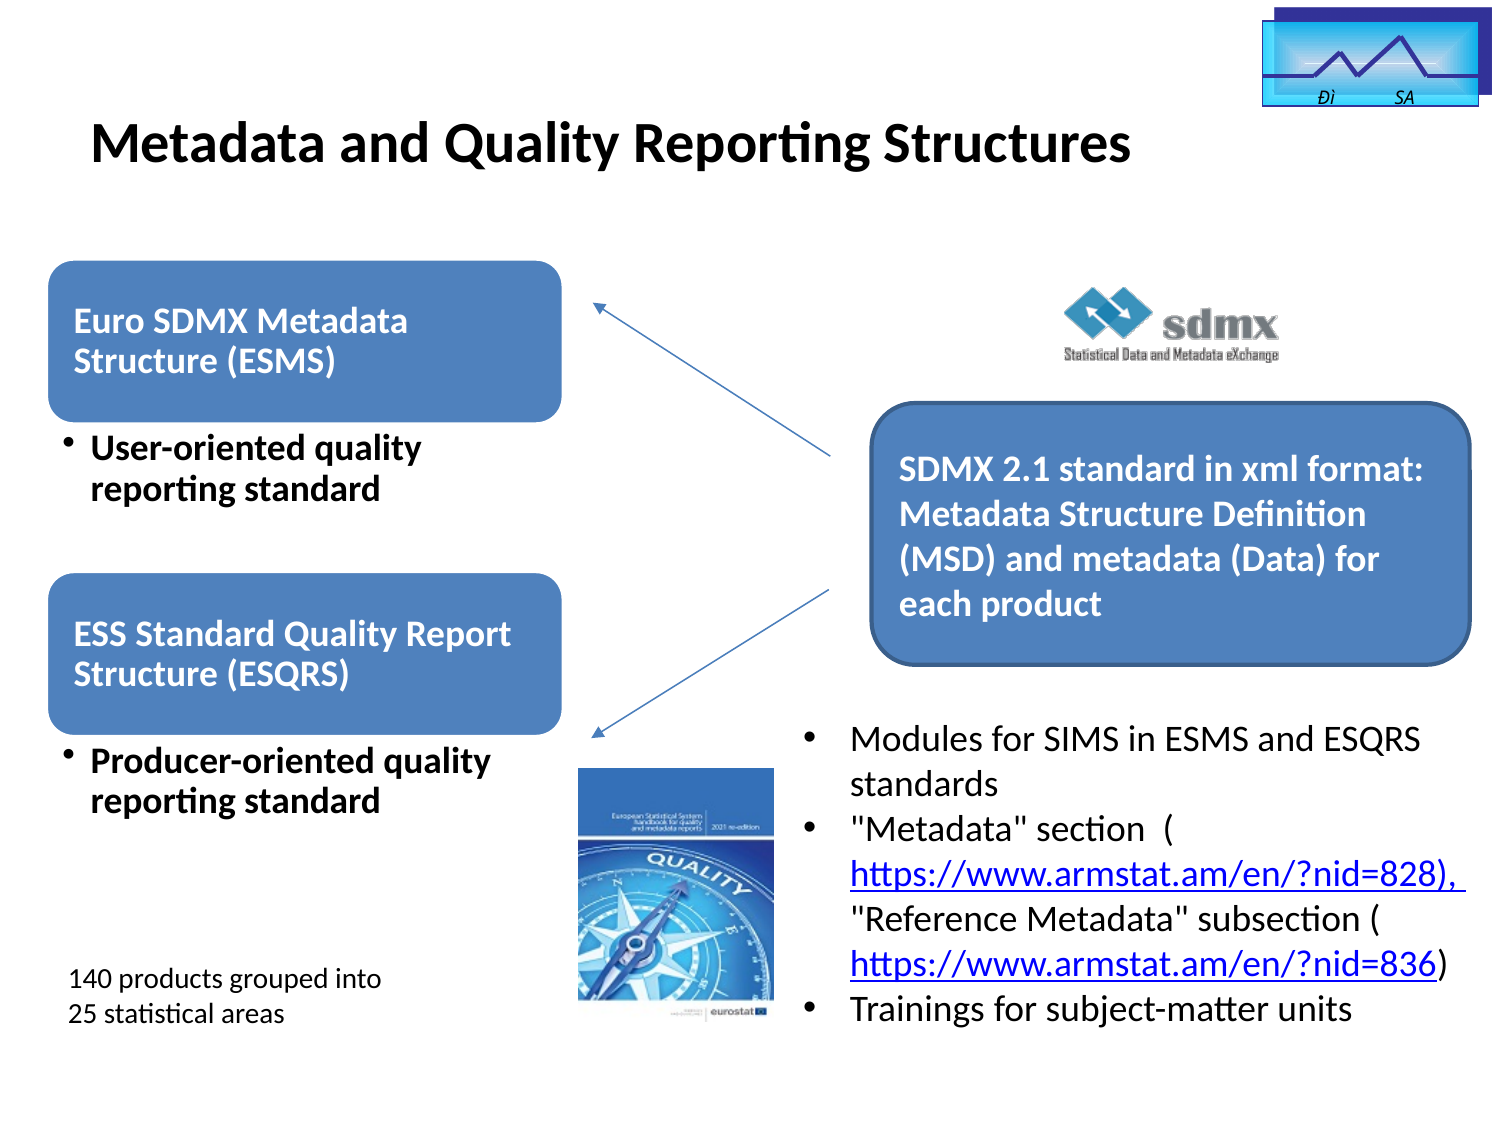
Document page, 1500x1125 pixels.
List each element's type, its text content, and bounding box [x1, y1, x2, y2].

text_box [592, 302, 831, 457]
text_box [1262, 20, 1479, 119]
title Metadata and Quality Reporting Structures [75, 45, 1425, 233]
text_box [590, 589, 829, 739]
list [45, 252, 564, 890]
picture [577, 768, 775, 1022]
text_box Modules for SIMS in ESMS and ESQRS standards "Metadata" section (https://www.armstat.am/en/?nid=828), "Reference Metadata" subsection (https://www.armstat.am/en/?nid=836) Trainings for subject-matter units [788, 707, 1500, 1037]
text_box SDMX 2.1 standard in xml format: Metadata Structure Definition (MSD) and metadata (Data) for each product [869, 400, 1472, 667]
text_box 140 products grouped into 25 statistical areas [53, 952, 432, 1037]
picture [1064, 287, 1315, 388]
